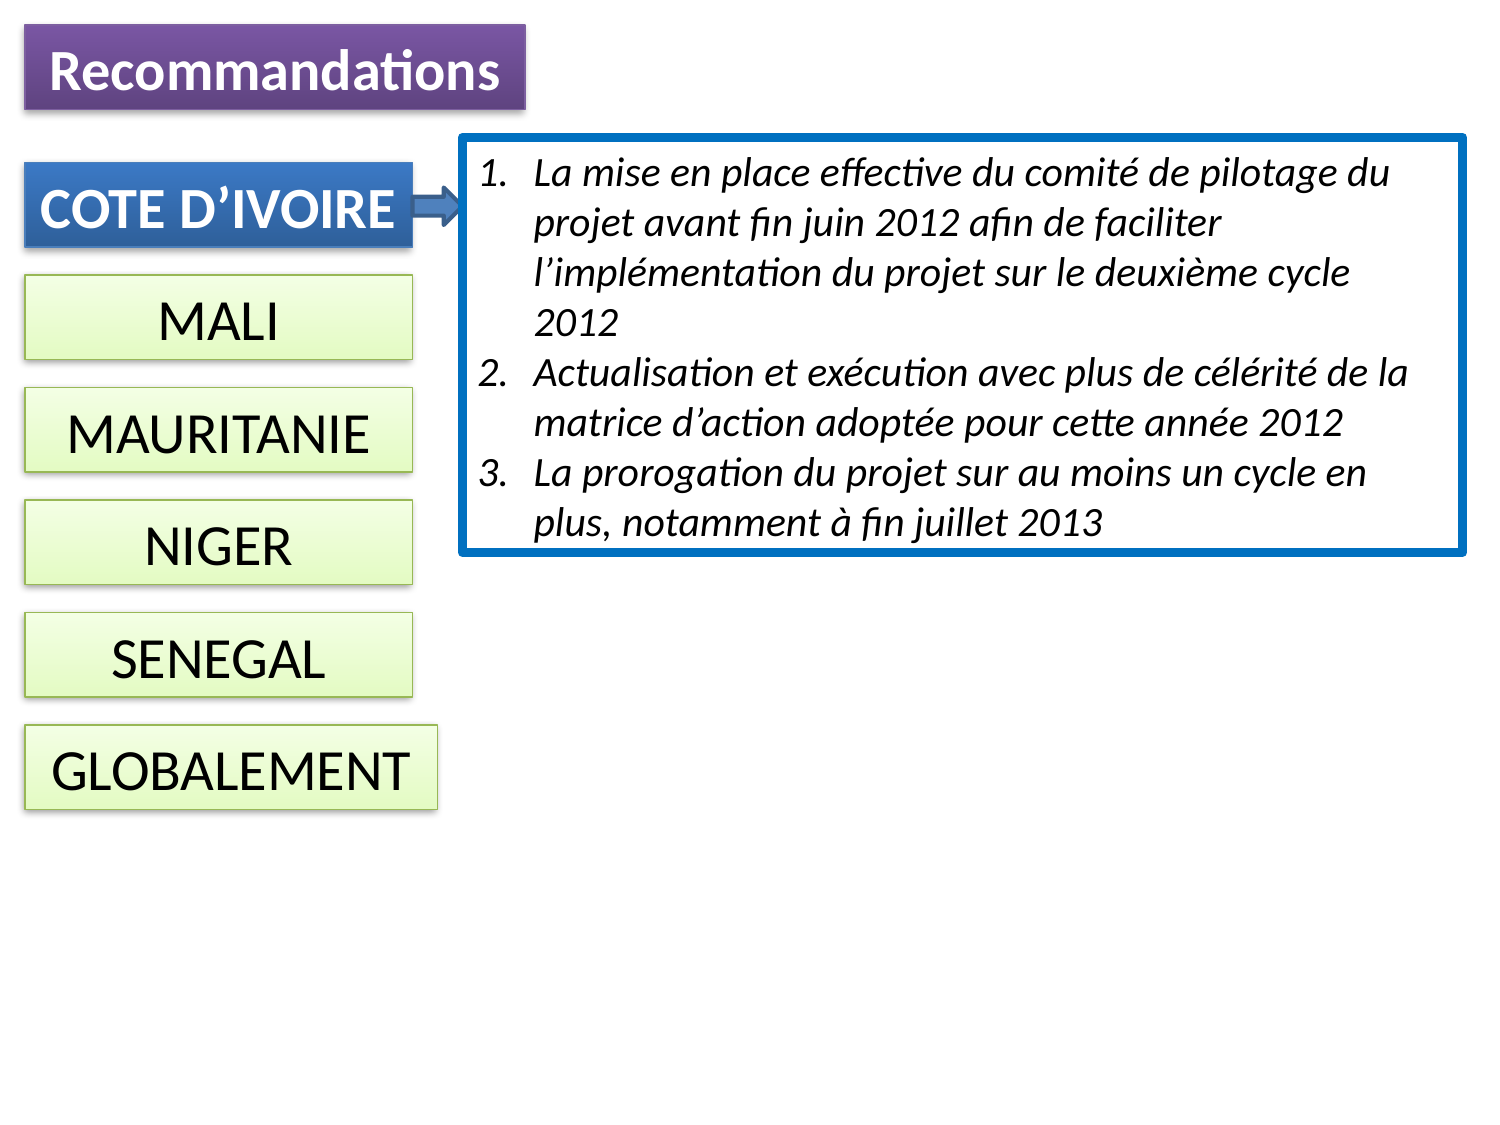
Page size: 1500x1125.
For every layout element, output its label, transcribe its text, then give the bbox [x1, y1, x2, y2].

text_box MAURITANIE [24, 387, 413, 473]
text_box COTE D’IVOIRE [24, 162, 413, 248]
text_box [410, 185, 462, 227]
text_box GLOBALEMENT [24, 724, 438, 810]
text_box La mise en place effective du comité de pilotage du projet avant fin juin 2012 afin de faciliter l’implémentation du projet sur le deuxième cycle 2012 Actualisation et exécution avec plus de célérité de la matrice d’action adoptée pour cette année 2012 La prorogation du projet sur au moins un cycle en plus, notamment à fin juillet 2013 [462, 137, 1463, 553]
text_box SENEGAL [24, 612, 413, 698]
text_box NIGER [24, 499, 413, 585]
text_box Recommandations [24, 24, 526, 110]
text_box MALI [24, 274, 413, 360]
